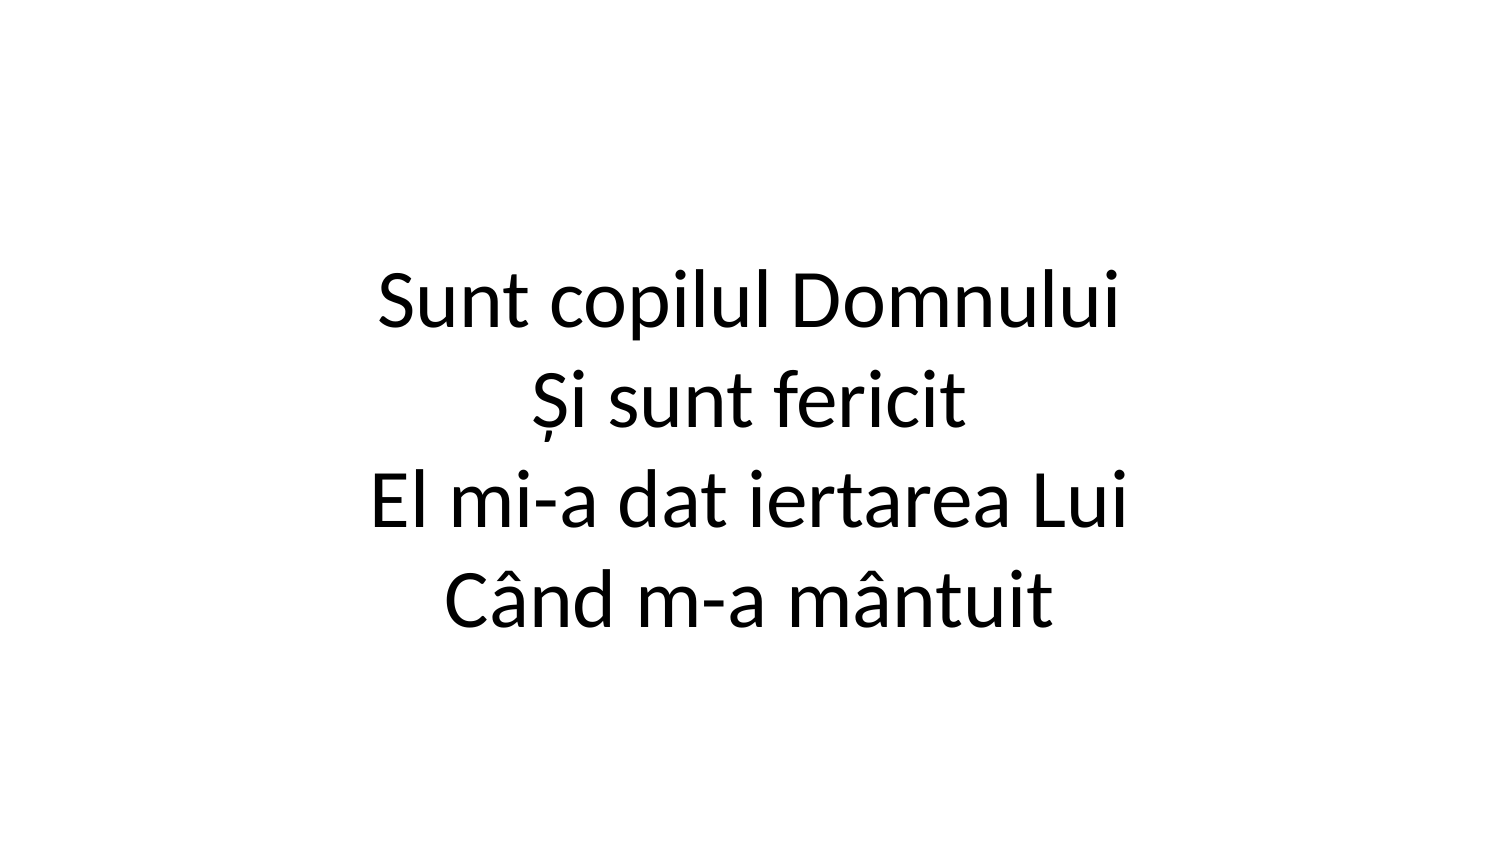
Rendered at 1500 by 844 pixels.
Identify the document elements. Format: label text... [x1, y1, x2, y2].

text_box Sunt copilul Domnului Și sunt fericit El mi-a dat iertarea Lui Când m-a mântuit [355, 192, 1145, 652]
